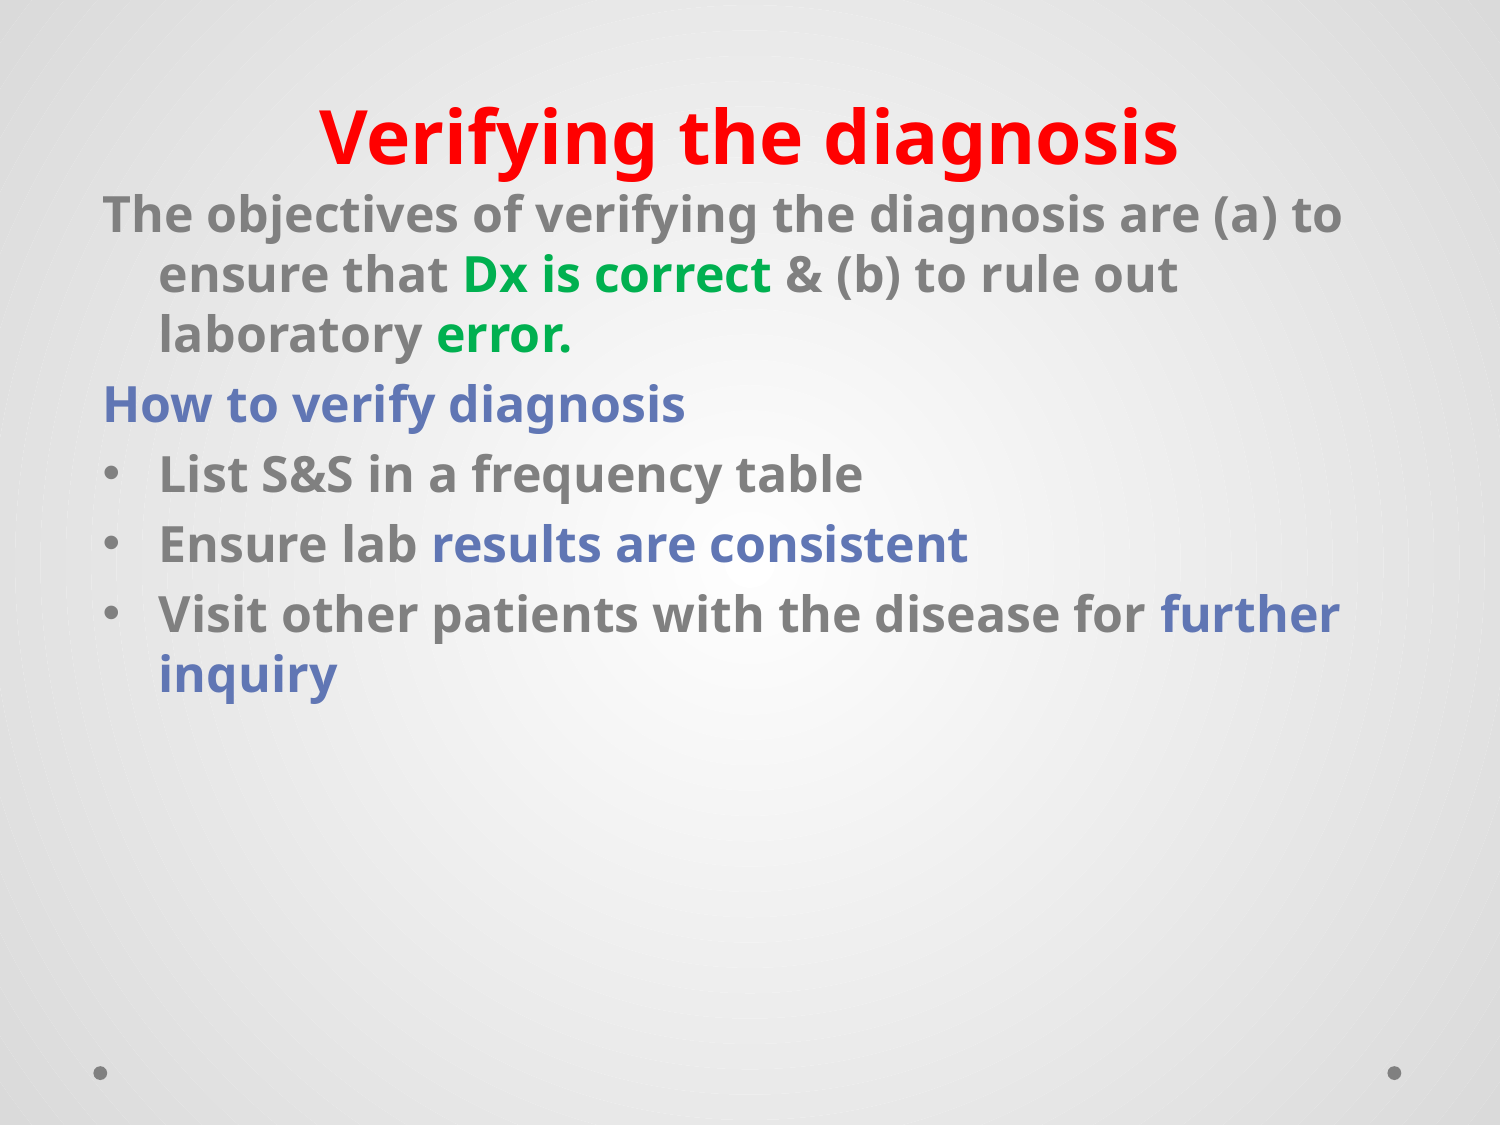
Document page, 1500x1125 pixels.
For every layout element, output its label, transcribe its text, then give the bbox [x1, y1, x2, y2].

list The objectives of verifying the diagnosis are (a) to ensure that Dx is correct & (b) to rule out laboratory error. How to verify diagnosis List S&S in a frequency table Ensure lab results are consistent Visit other patients with the disease for further inquiry [87, 174, 1438, 1005]
title Verifying the diagnosis [75, 45, 1425, 188]
